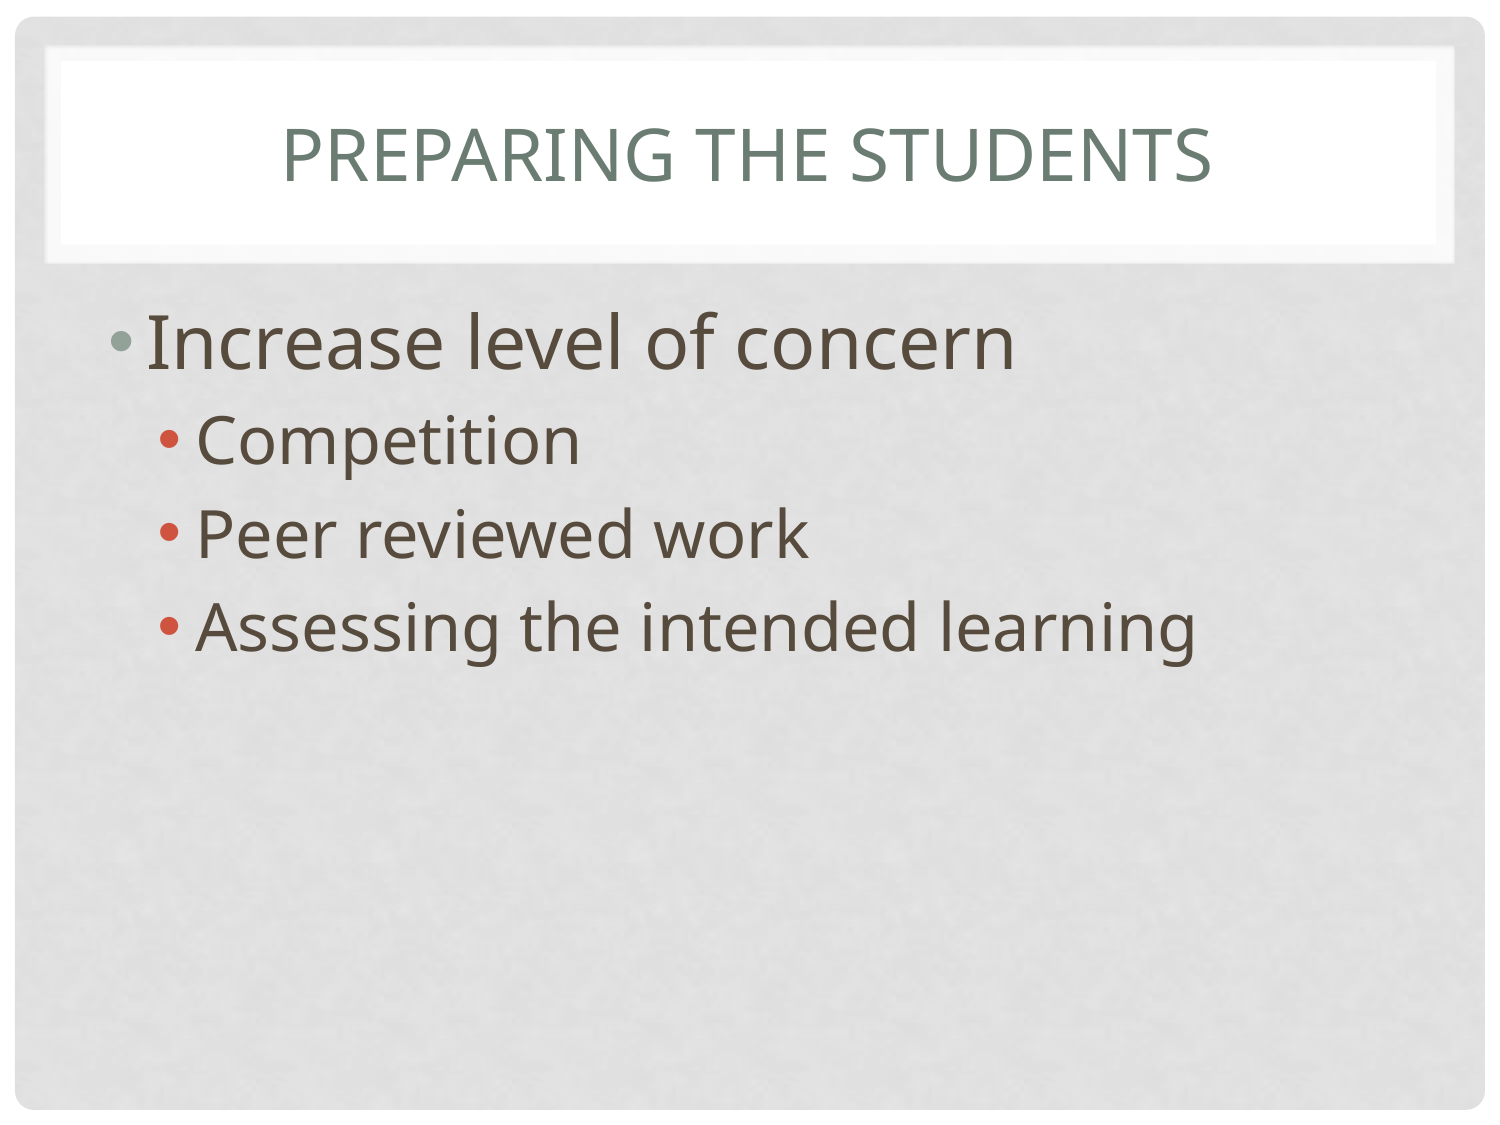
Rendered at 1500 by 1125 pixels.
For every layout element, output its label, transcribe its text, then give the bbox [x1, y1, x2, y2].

title Preparing the students [69, 66, 1425, 238]
list Increase level of concern Competition Peer reviewed work Assessing the intended learning [75, 287, 1425, 1005]
